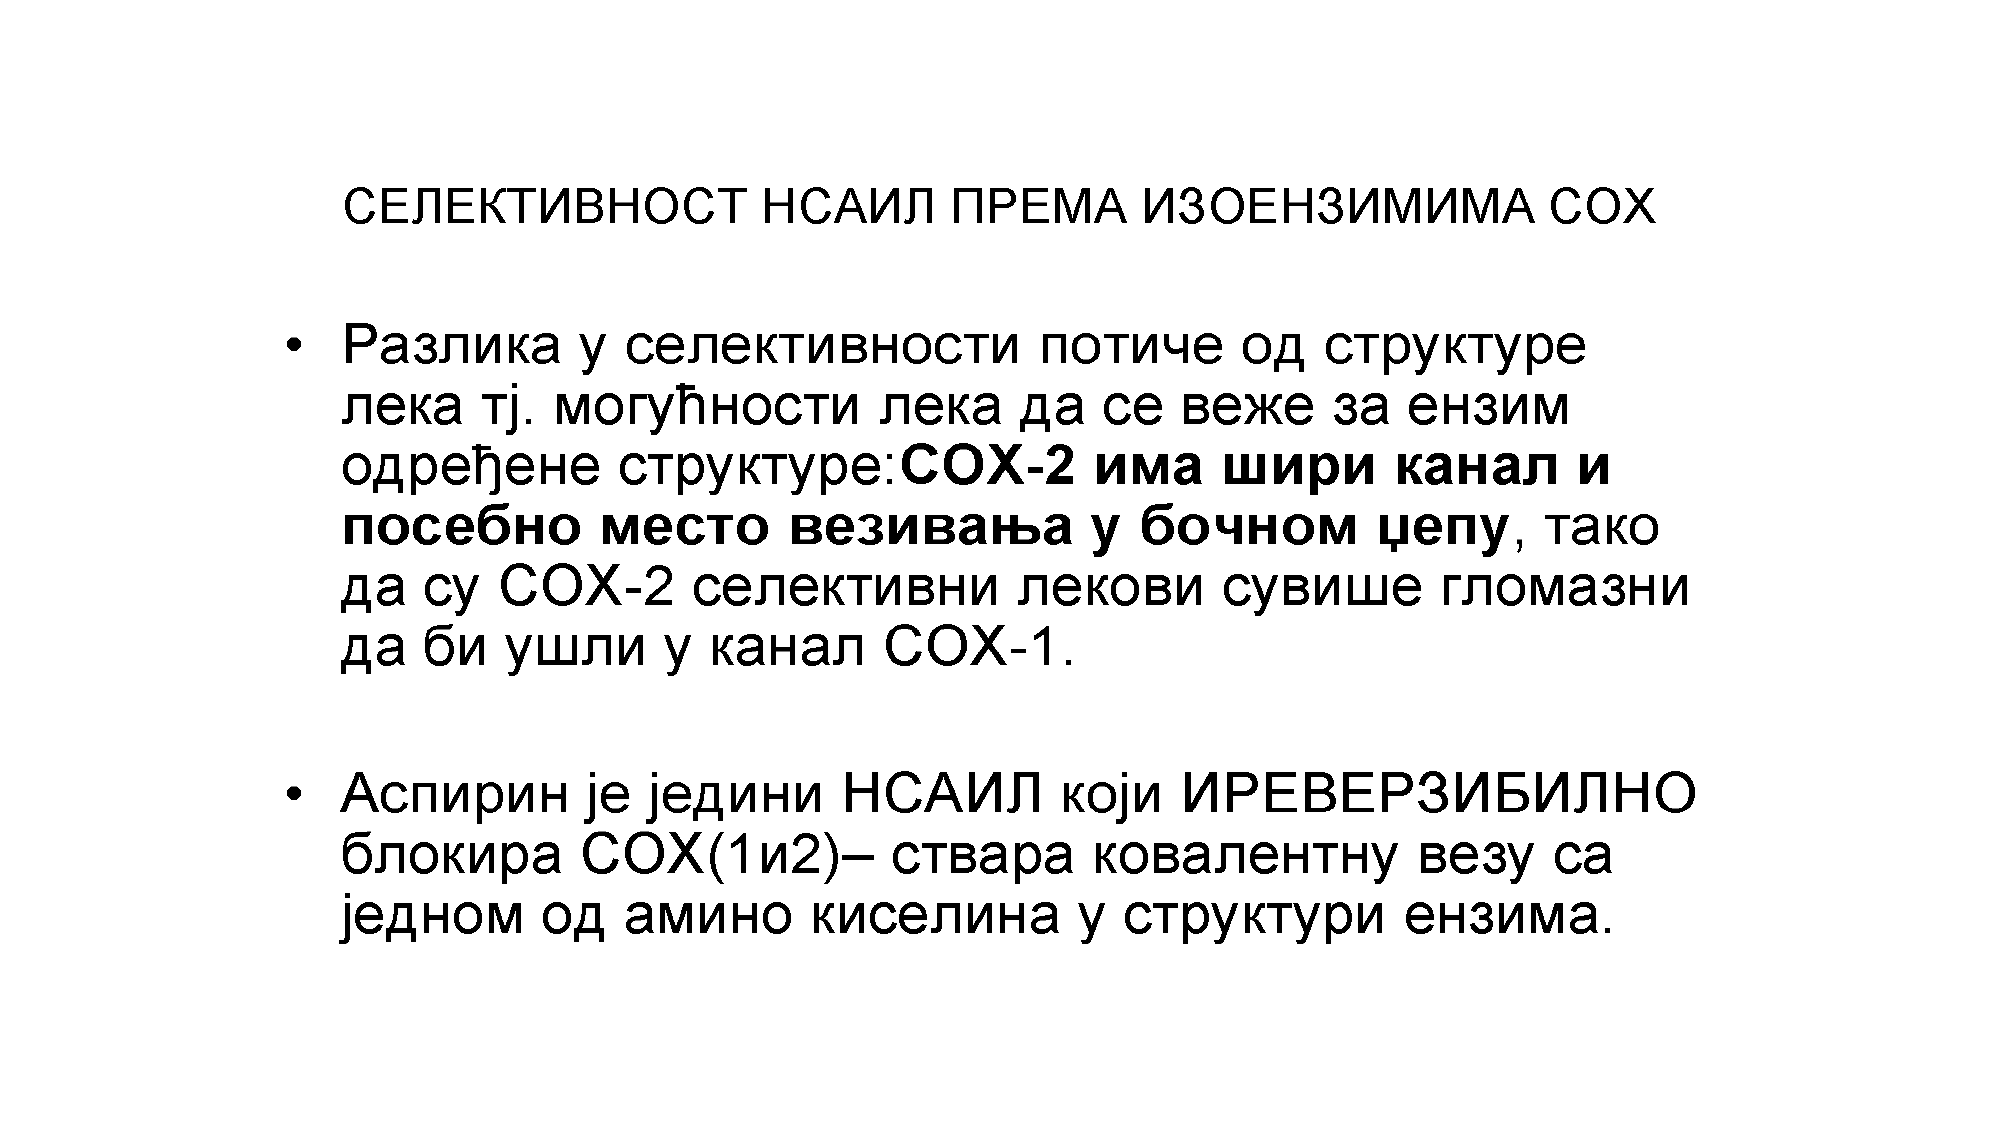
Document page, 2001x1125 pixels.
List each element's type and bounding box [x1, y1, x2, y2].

picture [249, 180, 1750, 984]
